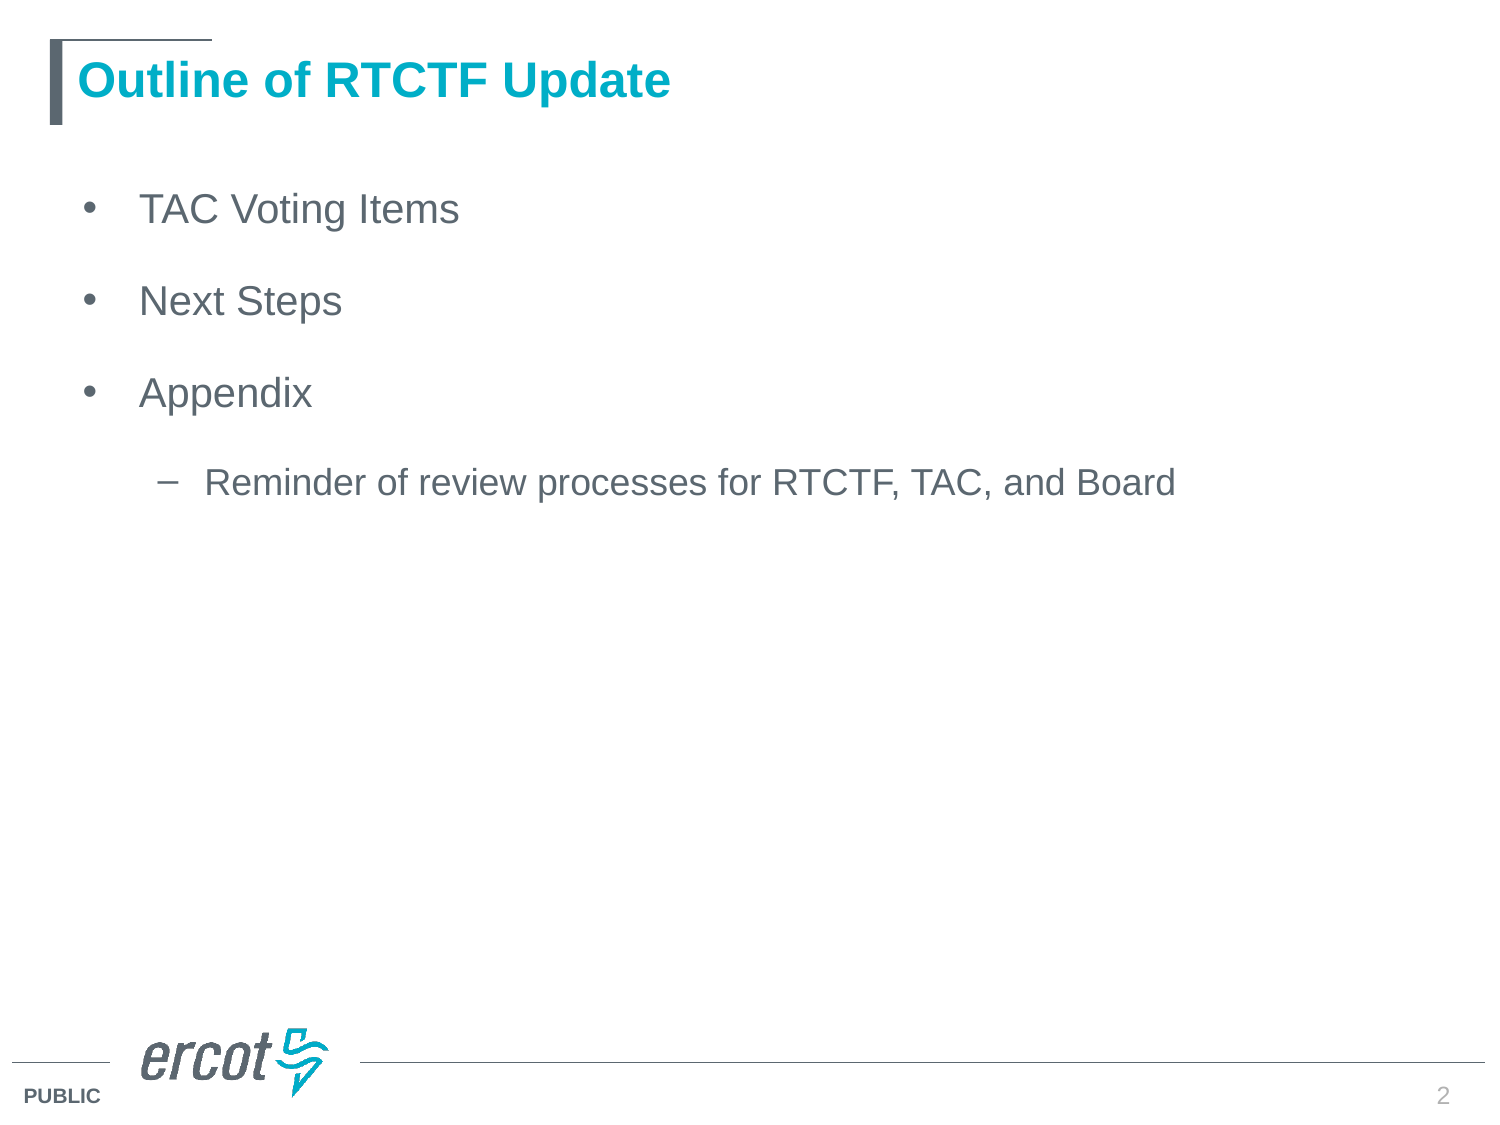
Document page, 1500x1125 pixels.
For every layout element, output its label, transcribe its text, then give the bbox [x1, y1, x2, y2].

picture [137, 1024, 332, 1100]
title Outline of RTCTF Update [62, 39, 1450, 125]
list TAC Voting Items Next Steps Appendix Reminder of review processes for RTCTF, TAC, and Board [67, 174, 1468, 1004]
slide_number 2 [1400, 1076, 1488, 1113]
